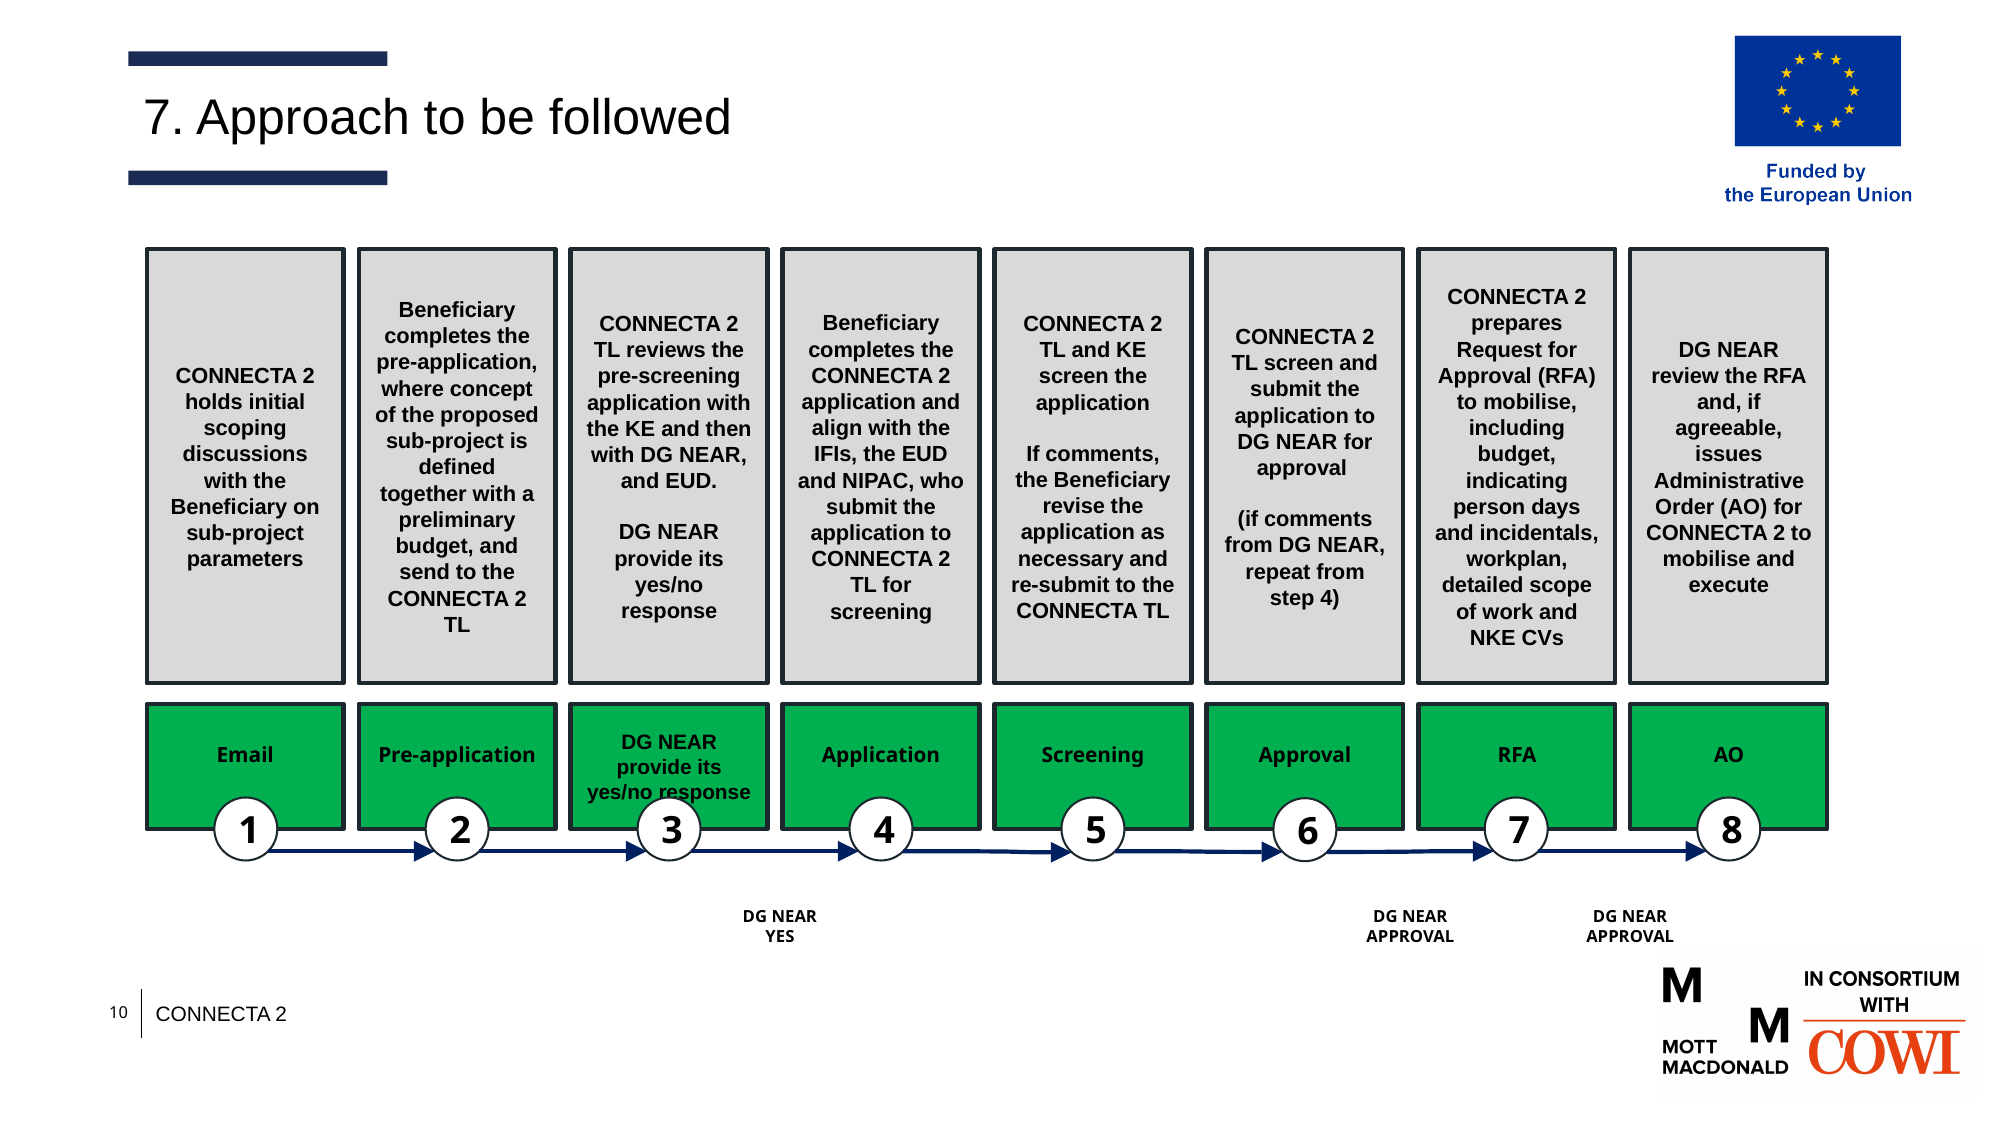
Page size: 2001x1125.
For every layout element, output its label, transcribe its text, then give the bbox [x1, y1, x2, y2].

text_box DG NEAR APPROVAL [1351, 898, 1470, 954]
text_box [562, 767, 566, 936]
text_box CONNECTA 2 [143, 993, 633, 1033]
text_box CONNECTA 2 TL and KE screen the application If comments, the Beneficiary revise the application as necessary and re-submit to the CONNECTA TL [992, 247, 1194, 685]
text_box 5 [1059, 795, 1127, 863]
text_box DG NEAR review the RFA and, if agreeable, issues Administrative Order (AO) for CONNECTA 2 to mobilise and execute [1628, 247, 1829, 685]
text_box 2 [423, 795, 491, 863]
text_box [986, 767, 990, 936]
text_box DG NEAR provide its yes/no response [568, 702, 770, 831]
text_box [774, 767, 778, 936]
text_box 8 [1695, 795, 1763, 863]
slide_number 10 [38, 978, 129, 1062]
picture [1657, 949, 1979, 1098]
text_box Email [145, 702, 346, 831]
text_box RFA [1416, 702, 1617, 831]
text_box DG NEAR APPROVAL [1571, 898, 1690, 953]
text_box Application [780, 702, 982, 831]
text_box Pre-application [357, 702, 558, 831]
text_box 4 [847, 795, 915, 863]
picture [1715, 15, 1921, 223]
text_box 7 [1482, 795, 1550, 863]
text_box CONNECTA 2 TL screen and submit the application to DG NEAR for approval (if comments from DG NEAR, repeat from step 4) [1204, 247, 1405, 685]
text_box Beneficiary completes the pre-application, where concept of the proposed sub-project is defined together with a preliminary budget, and send to the CONNECTA 2 TL [357, 247, 558, 685]
text_box CONNECTA 2 TL reviews the pre-screening application with the KE and then with DG NEAR, and EUD. DG NEAR provide its yes/no response [568, 247, 770, 685]
text_box 7. Approach to be followed [128, 77, 1656, 153]
text_box CONNECTA 2 holds initial scoping discussions with the Beneficiary on sub-project parameters [145, 247, 346, 685]
text_box DG NEAR YES [727, 898, 833, 953]
text_box Approval [1204, 702, 1405, 831]
text_box 1 [212, 795, 280, 863]
text_box Screening [992, 702, 1194, 831]
text_box 6 [1271, 796, 1339, 864]
text_box CONNECTA 2 prepares Request for Approval (RFA) to mobilise, including budget, indicating person days and incidentals, workplan, detailed scope of work and NKE CVs [1416, 247, 1617, 685]
text_box 3 [635, 795, 703, 863]
text_box AO [1628, 702, 1829, 831]
text_box Beneficiary completes the CONNECTA 2 application and align with the IFIs, the EUD and NIPAC, who submit the application to CONNECTA 2 TL for screening [780, 247, 982, 685]
